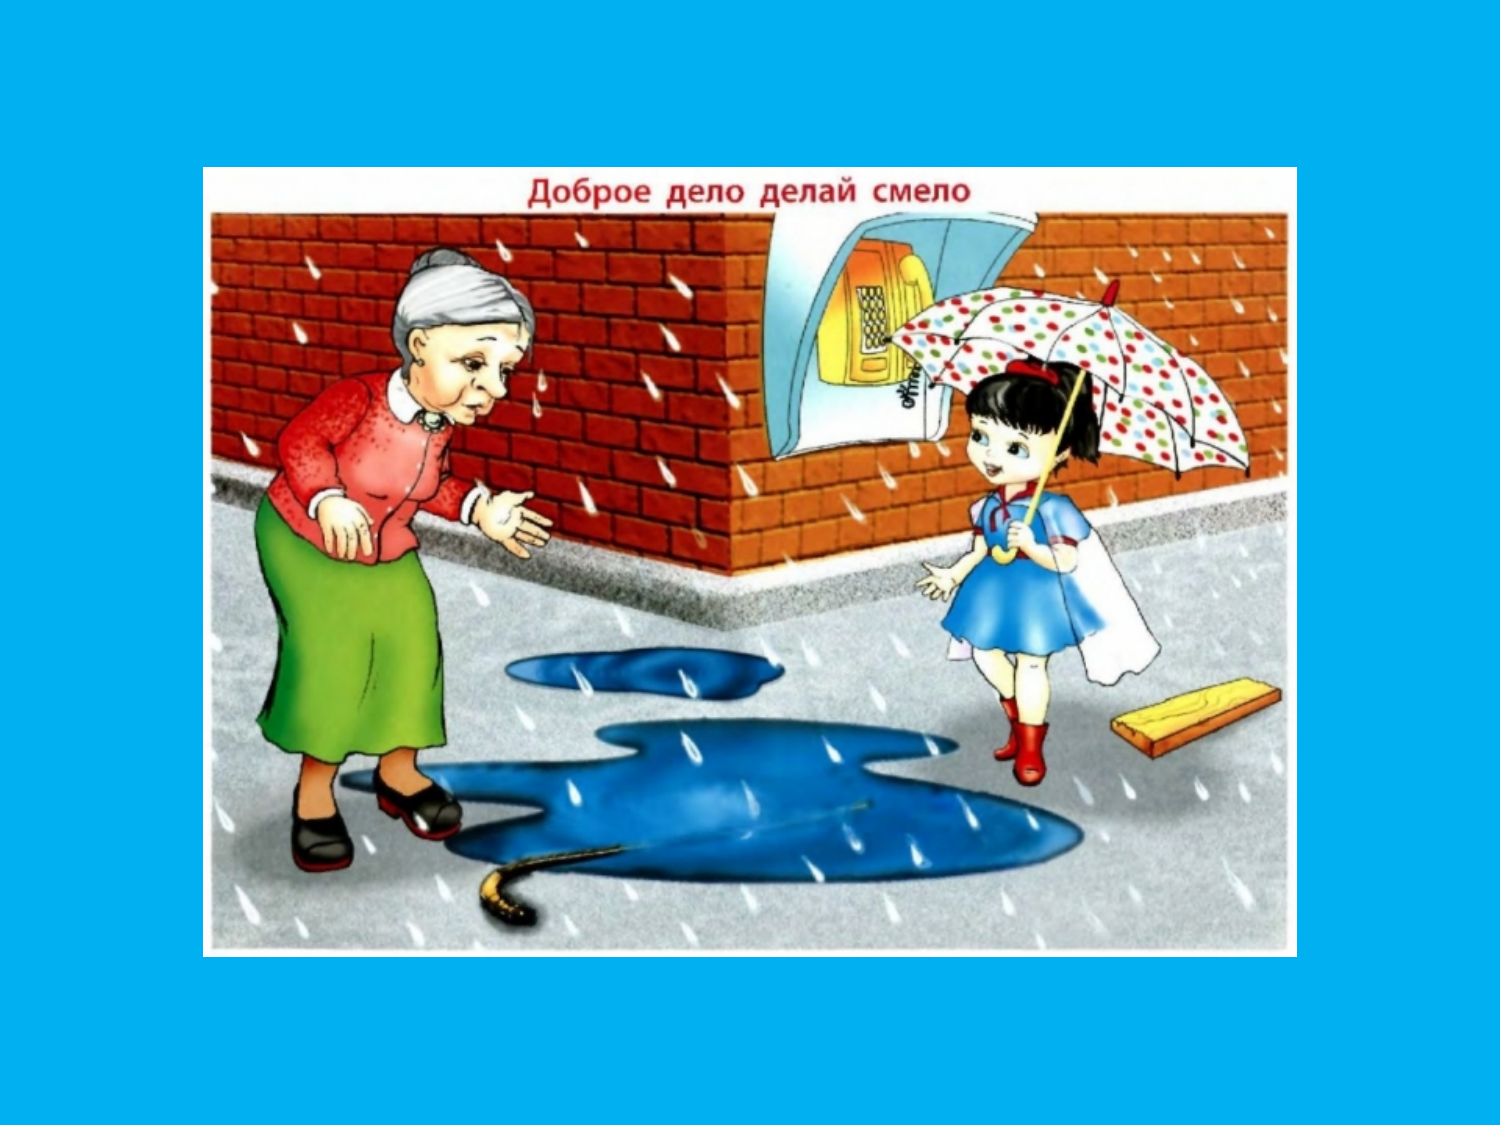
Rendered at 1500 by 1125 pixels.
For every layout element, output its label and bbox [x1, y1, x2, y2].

picture [204, 168, 1296, 956]
